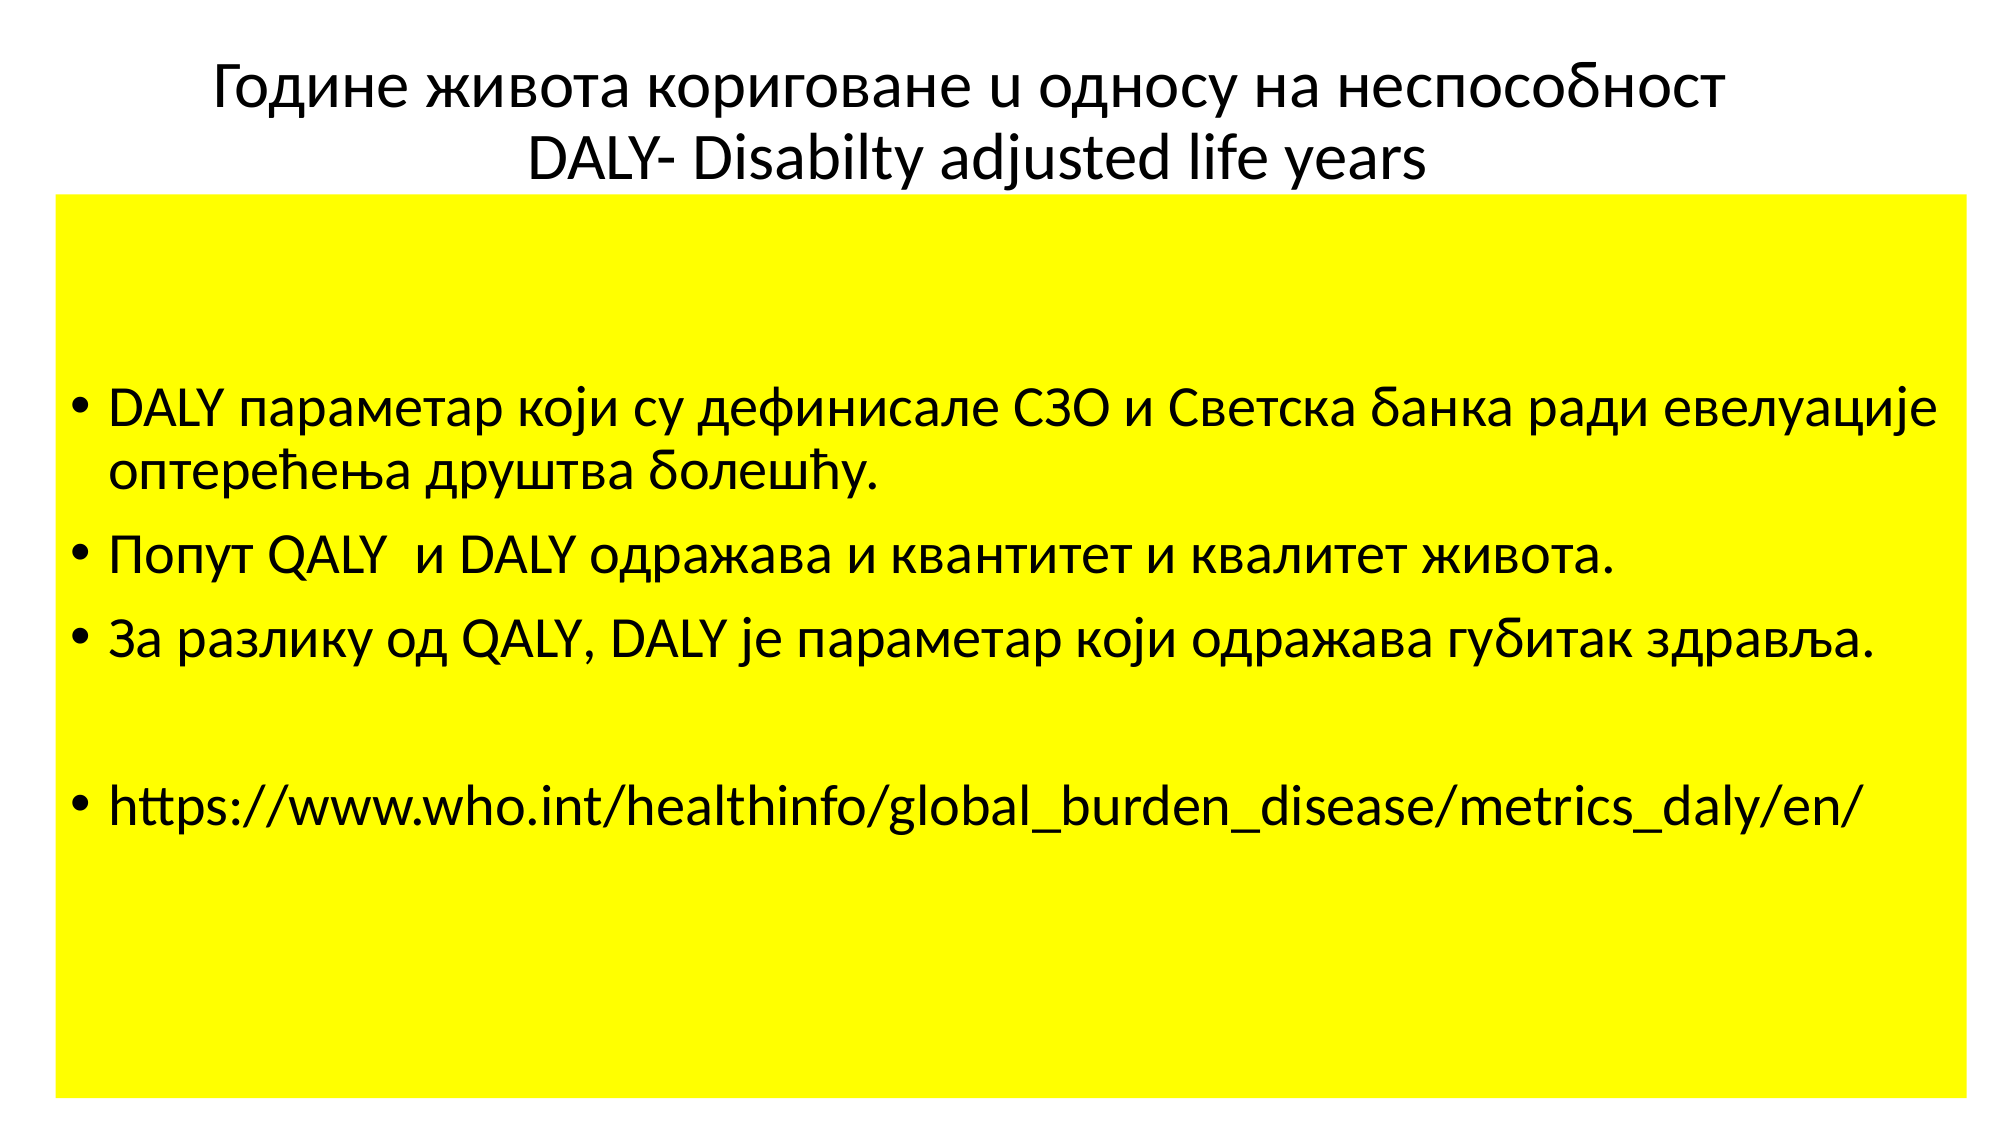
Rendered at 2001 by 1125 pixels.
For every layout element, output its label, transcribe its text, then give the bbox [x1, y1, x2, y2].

list DALY параметар који су дефинисале СЗО и Светска банка ради евелуације оптерећења друштва болешћу. Попут QALY и DALY одражава и квантитет и квалитет живота. За разлику од QALY, DALY је параметар који одражава губитак здравља. https://www.who.int/healthinfo/global_burden_disease/metrics_daly/en/ [55, 194, 1967, 1099]
title Године живота кориговане u односу на неспособност DALY- Disabilty adjusted life years [115, 17, 1841, 194]
